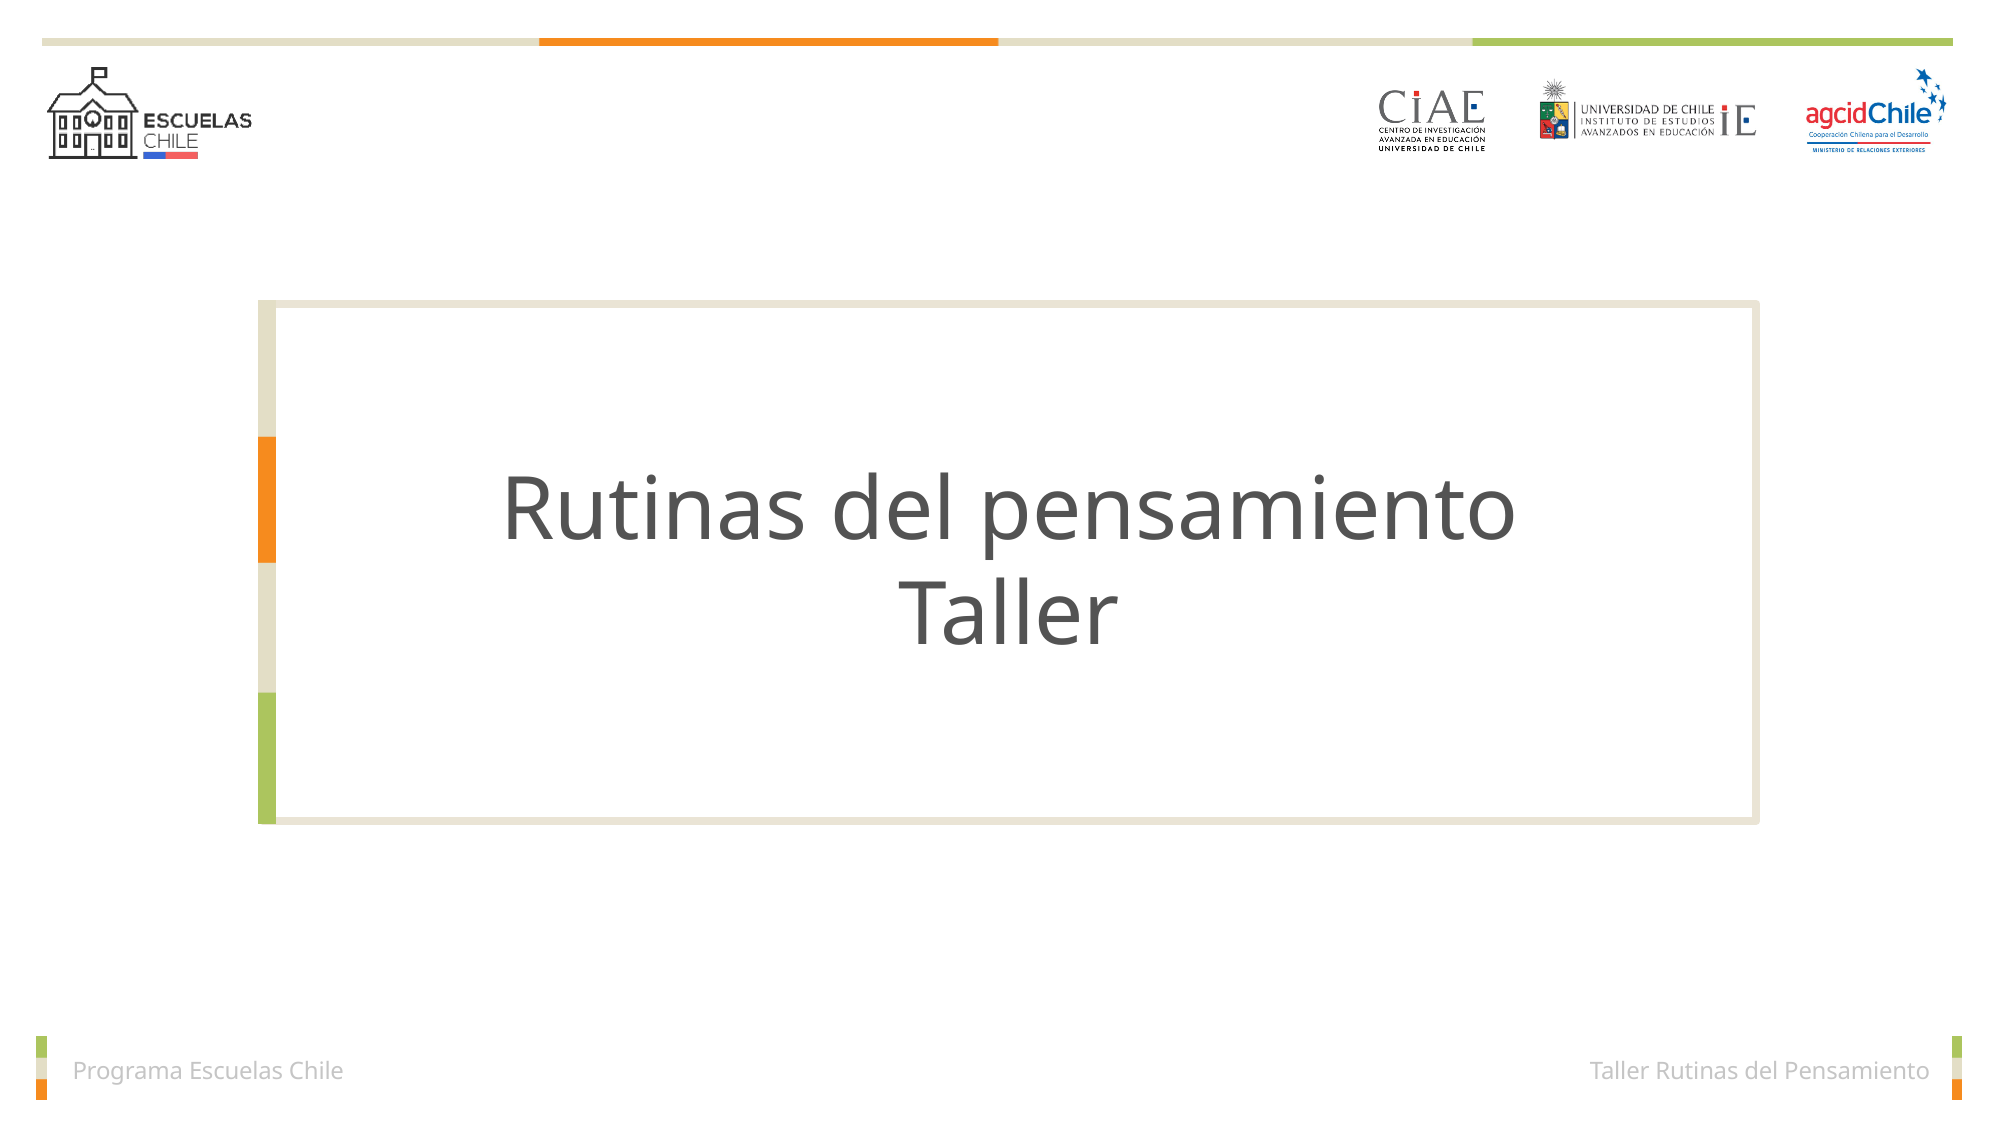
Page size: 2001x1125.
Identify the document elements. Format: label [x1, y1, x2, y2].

picture [258, 300, 276, 825]
picture [36, 1036, 47, 1100]
text_box [276, 303, 1757, 821]
picture [1952, 1036, 1962, 1100]
picture [46, 67, 253, 159]
picture [42, 38, 1953, 46]
picture [1369, 65, 1950, 161]
